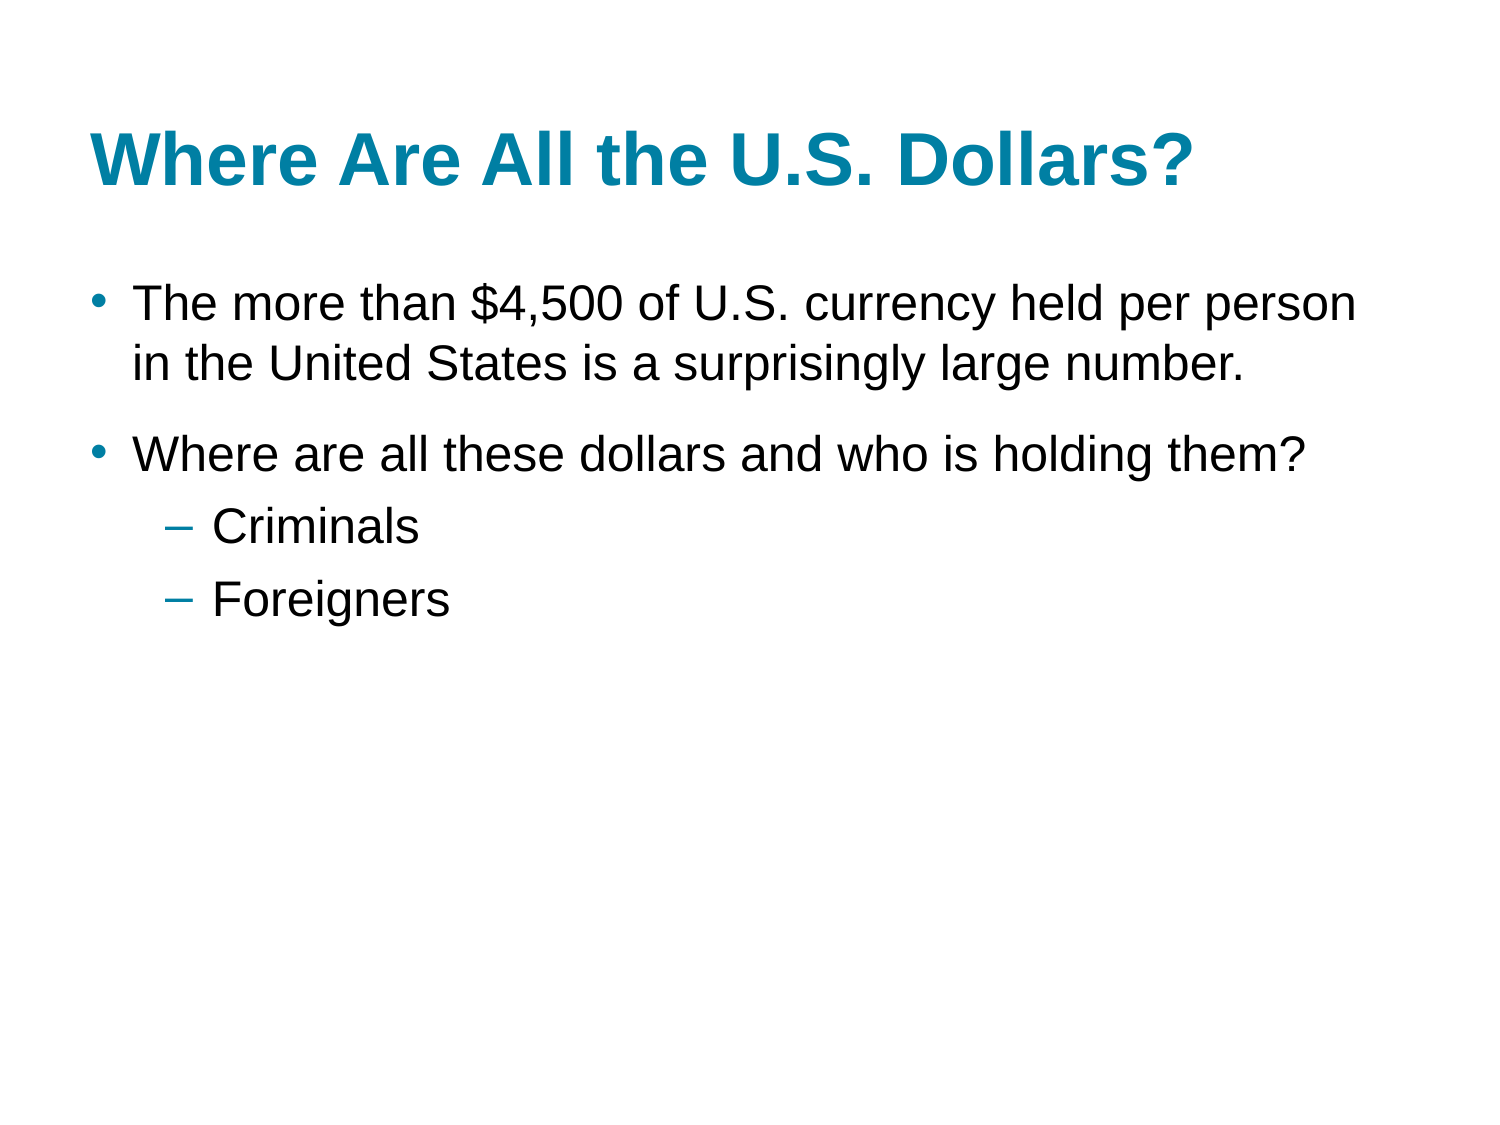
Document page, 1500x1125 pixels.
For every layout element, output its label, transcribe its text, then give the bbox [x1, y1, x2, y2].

title Where Are All the U.S. Dollars? [75, 35, 1425, 216]
list The more than $4,500 of U.S. currency held per person in the United States is a surprisingly large number. Where are all these dollars and who is holding them? Criminals Foreigners [75, 255, 1426, 1021]
